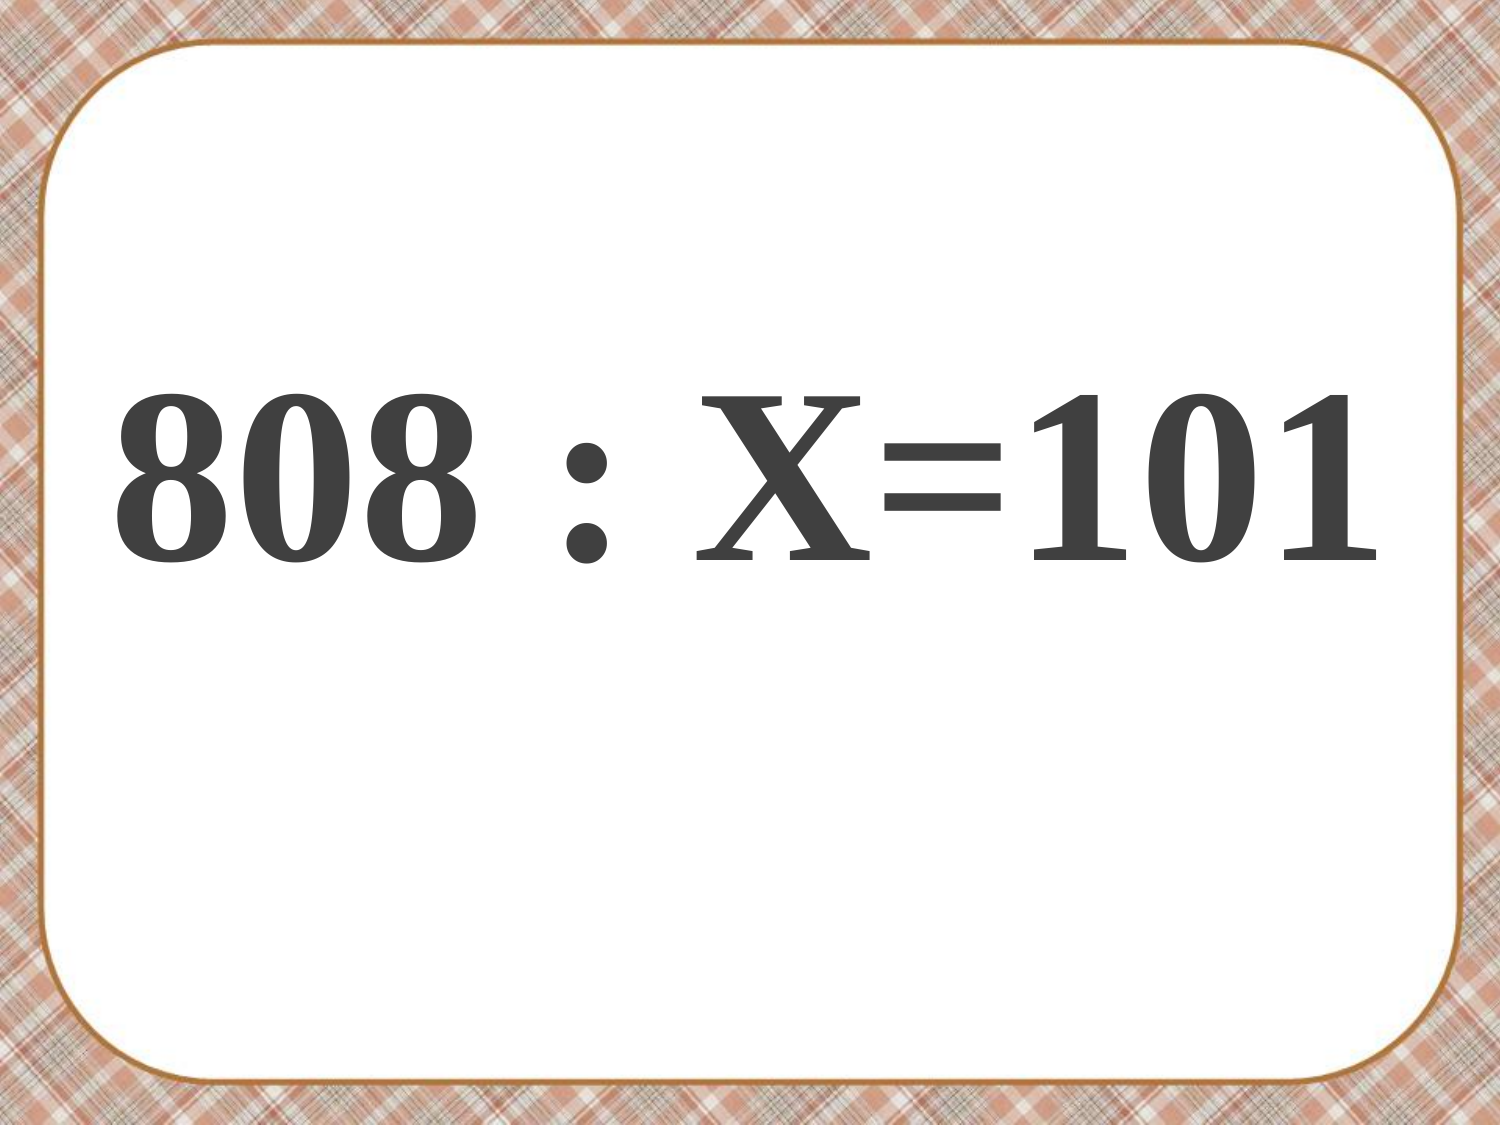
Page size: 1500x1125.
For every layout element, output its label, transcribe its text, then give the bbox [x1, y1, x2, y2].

picture [0, 0, 1500, 1125]
text_box 808 : Х=101 [76, 302, 1424, 918]
